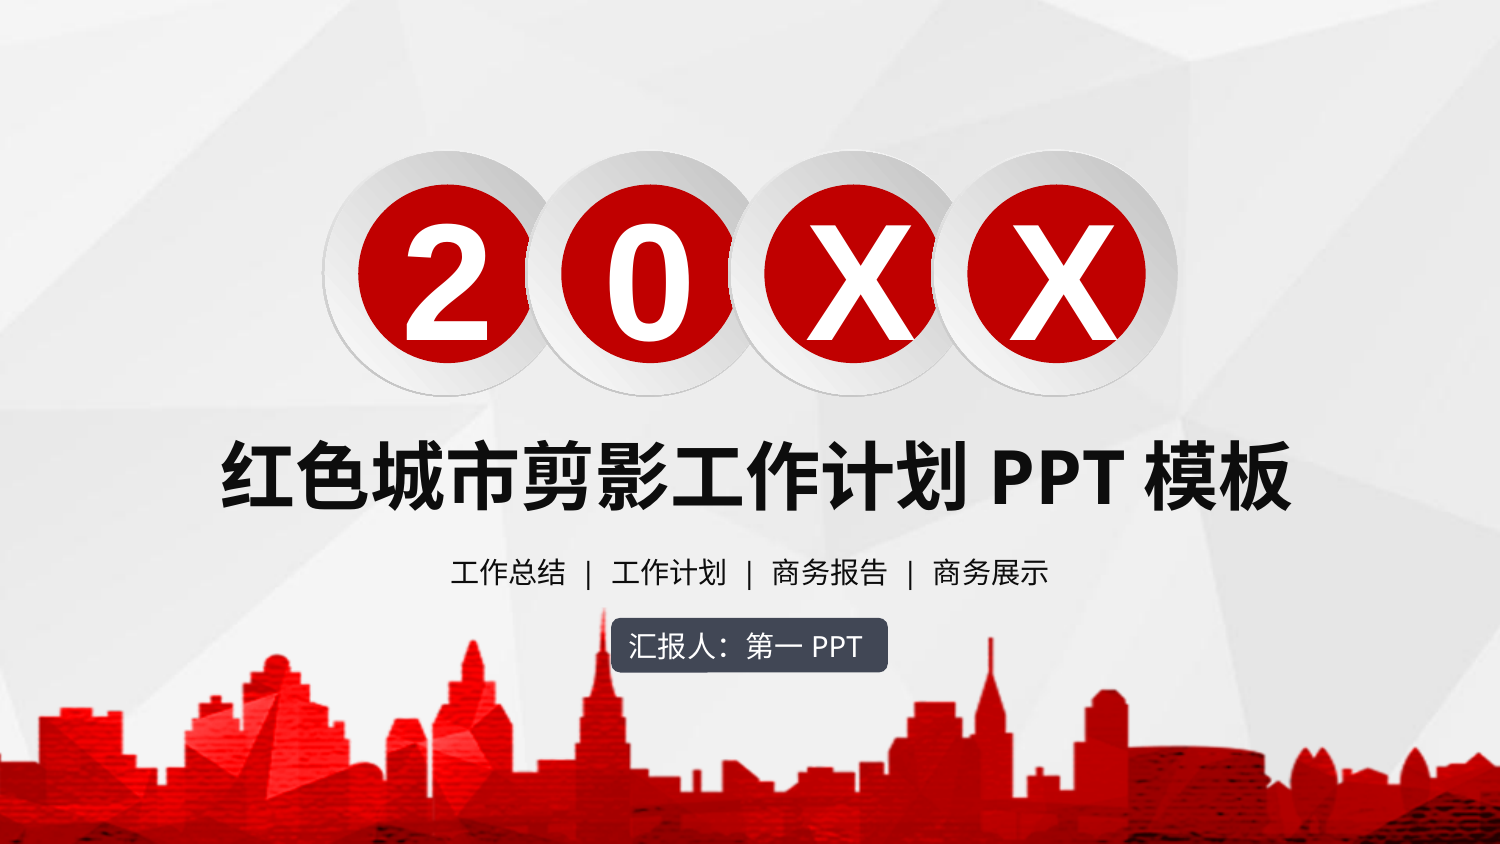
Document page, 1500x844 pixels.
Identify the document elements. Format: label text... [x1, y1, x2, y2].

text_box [930, 149, 1179, 397]
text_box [524, 149, 725, 397]
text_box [727, 149, 928, 397]
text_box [321, 149, 522, 397]
text_box 红色城市剪影工作计划PPT模板 [205, 421, 1309, 527]
picture [0, 0, 1500, 844]
